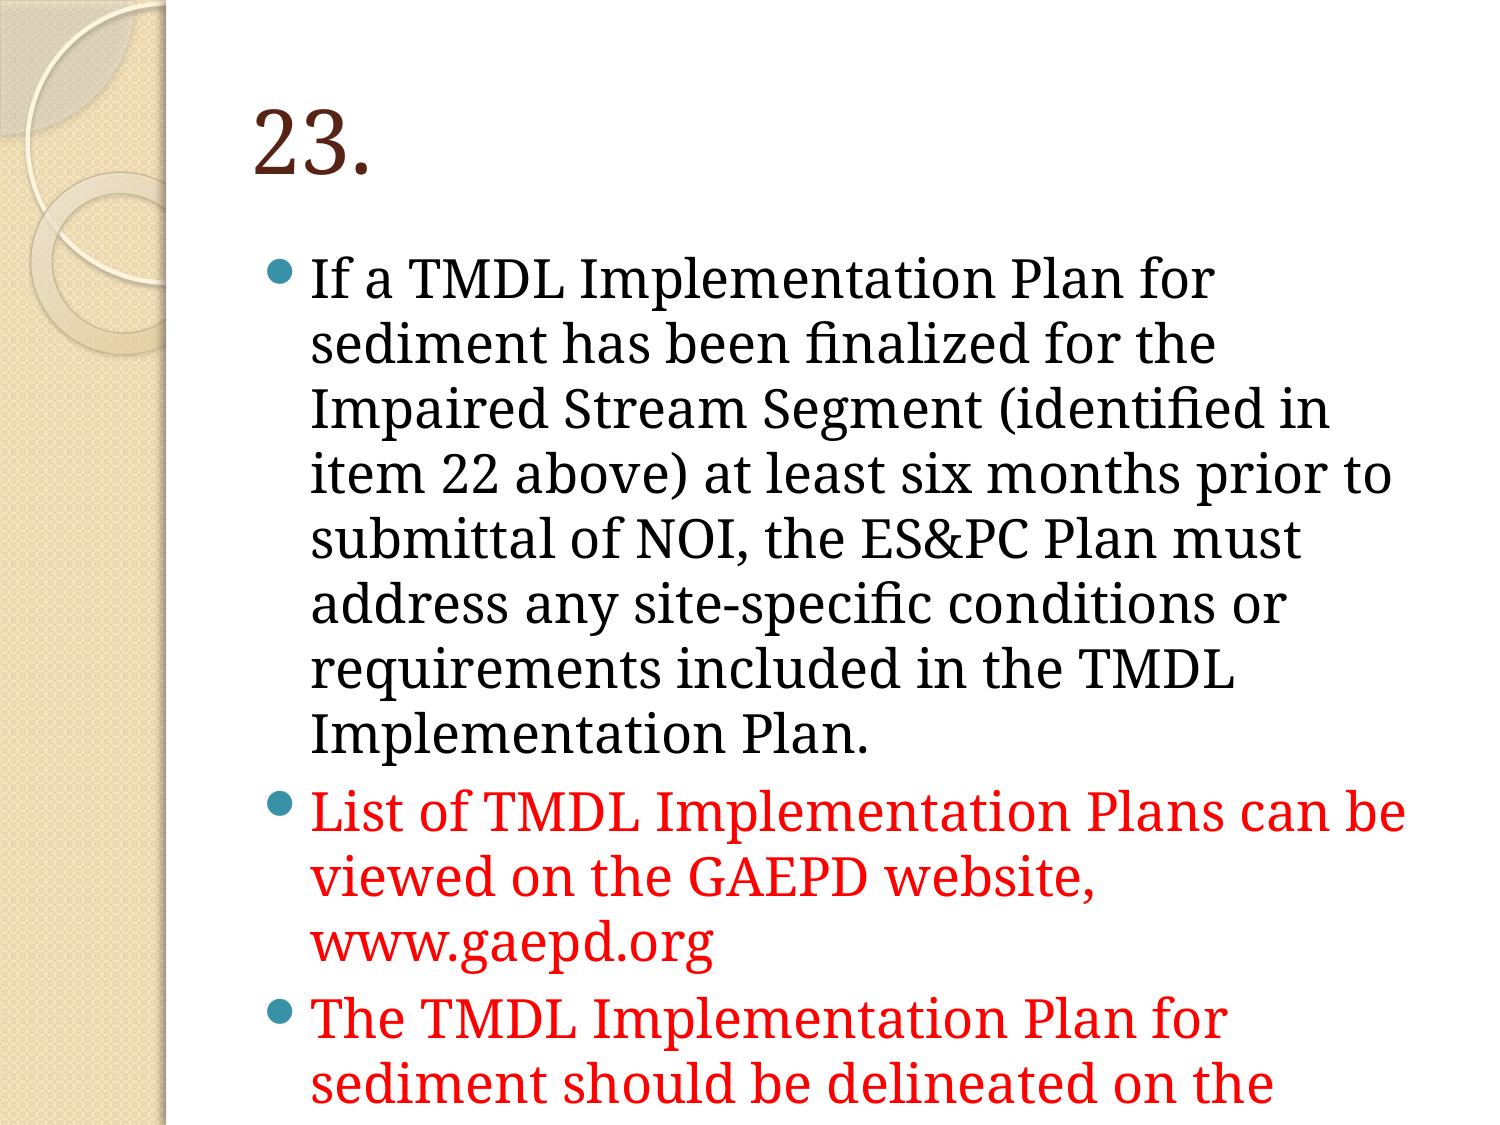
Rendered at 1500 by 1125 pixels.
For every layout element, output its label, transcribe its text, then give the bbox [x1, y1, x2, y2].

title 23. [235, 45, 1466, 233]
list If a TMDL Implementation Plan for sediment has been finalized for the Impaired Stream Segment (identified in item 22 above) at least six months prior to submittal of NOI, the ES&PC Plan must address any site-specific conditions or requirements included in the TMDL Implementation Plan. List of TMDL Implementation Plans can be viewed on the GAEPD website, www.gaepd.org The TMDL Implementation Plan for sediment should be delineated on the ES&PC Plan. [235, 237, 1466, 1025]
